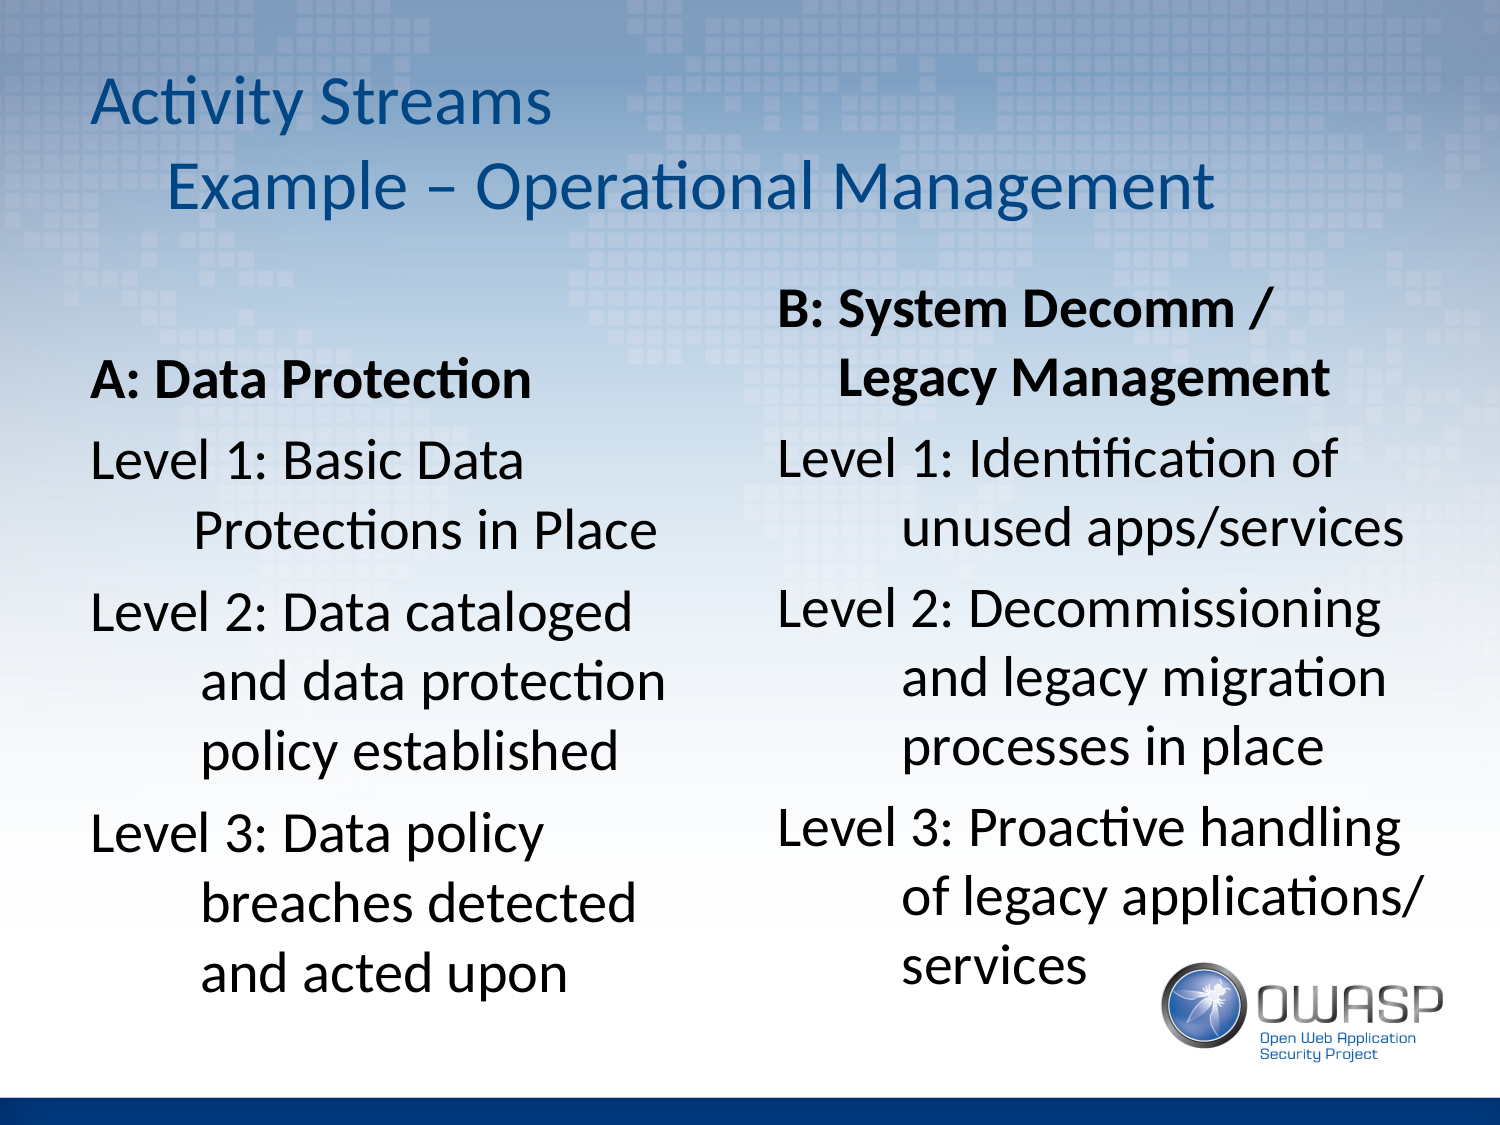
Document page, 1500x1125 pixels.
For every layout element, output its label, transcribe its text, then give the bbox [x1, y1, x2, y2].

list B: System Decomm / Legacy Management Level 1: Identification of unused apps/services Level 2: Decommissioning and legacy migration processes in place Level 3: Proactive handling of legacy applications/ services [762, 262, 1463, 1005]
list A: Data Protection Level 1: Basic Data Protections in Place Level 2: Data cataloged and data protection policy established Level 3: Data policy breaches detected and acted upon [75, 262, 738, 1080]
title Activity Streams Example – Operational Management [75, 45, 1463, 233]
picture [0, 0, 1500, 1125]
